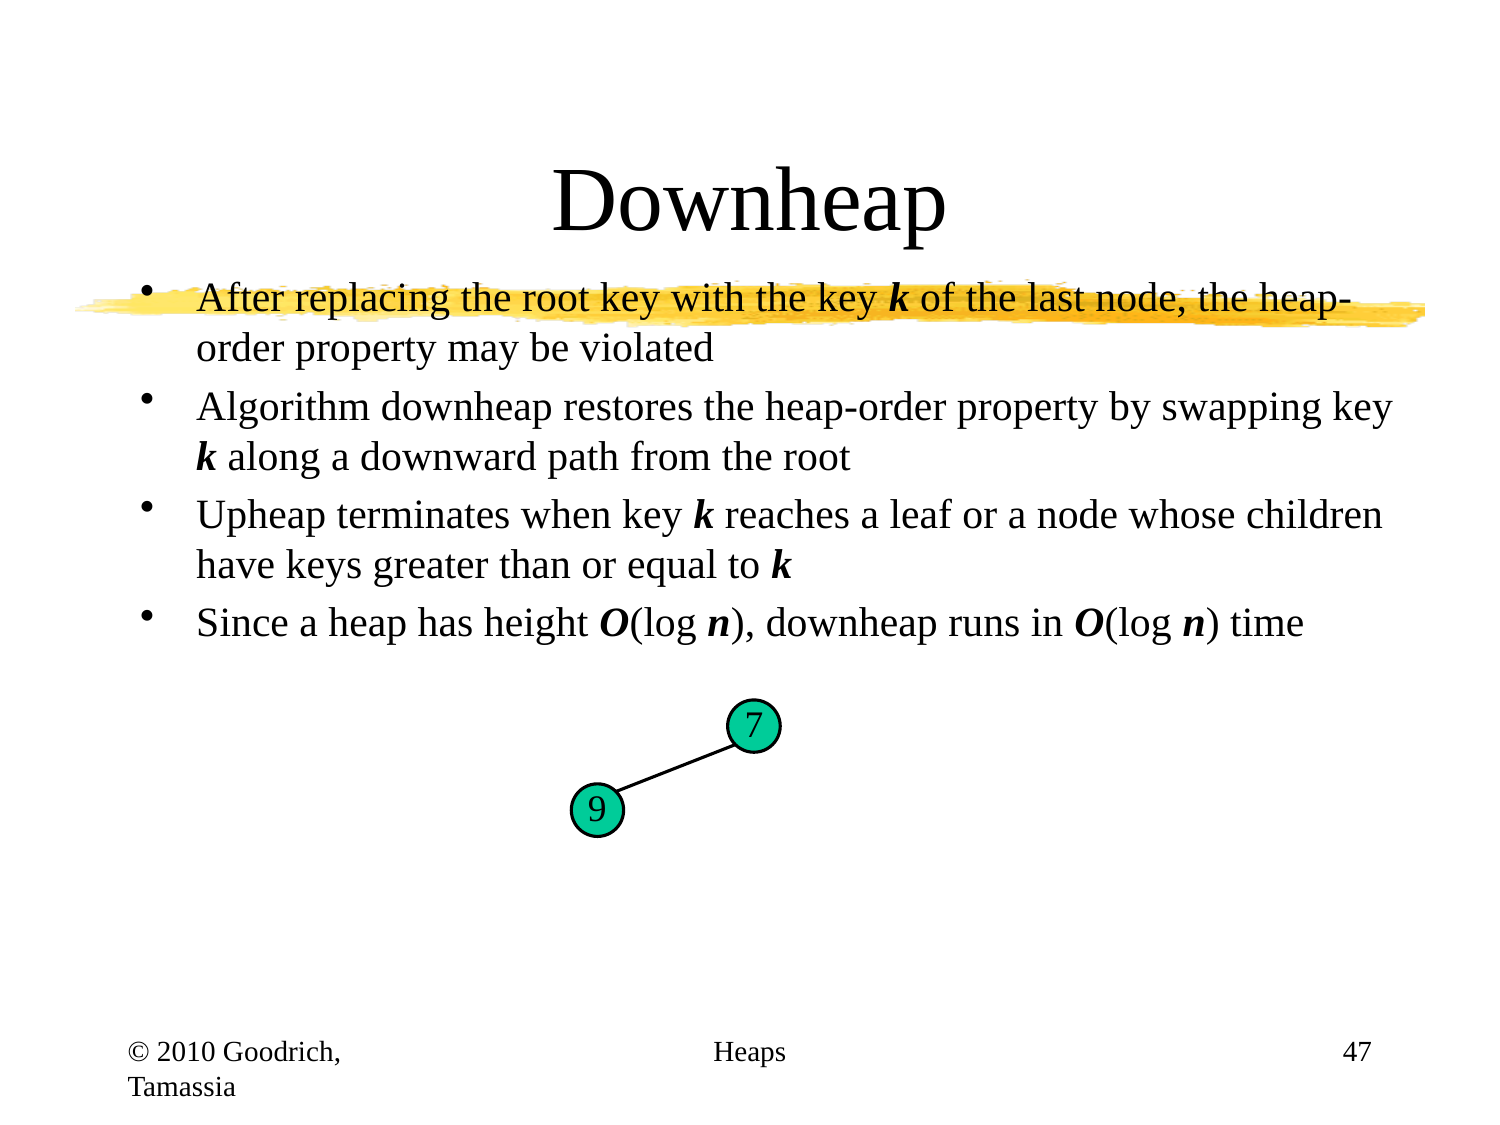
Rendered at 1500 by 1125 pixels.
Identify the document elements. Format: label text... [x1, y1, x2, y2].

slide_number © 2010 Goodrich, Tamassia [112, 1024, 426, 1101]
list After replacing the root key with the key k of the last node, the heap-order property may be violated Algorithm downheap restores the heap-order property by swapping key k along a downward path from the root Upheap terminates when key k reaches a leaf or a node whose children have keys greater than or equal to k Since a heap has height O(log n), downheap runs in O(log n) time [124, 262, 1438, 663]
title Downheap [112, 99, 1388, 288]
footer Heaps [512, 1024, 988, 1101]
picture [75, 274, 124, 338]
text_box 7 [727, 699, 781, 753]
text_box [615, 745, 736, 791]
slide_number 47 [1074, 1024, 1388, 1101]
text_box 9 [571, 783, 624, 837]
